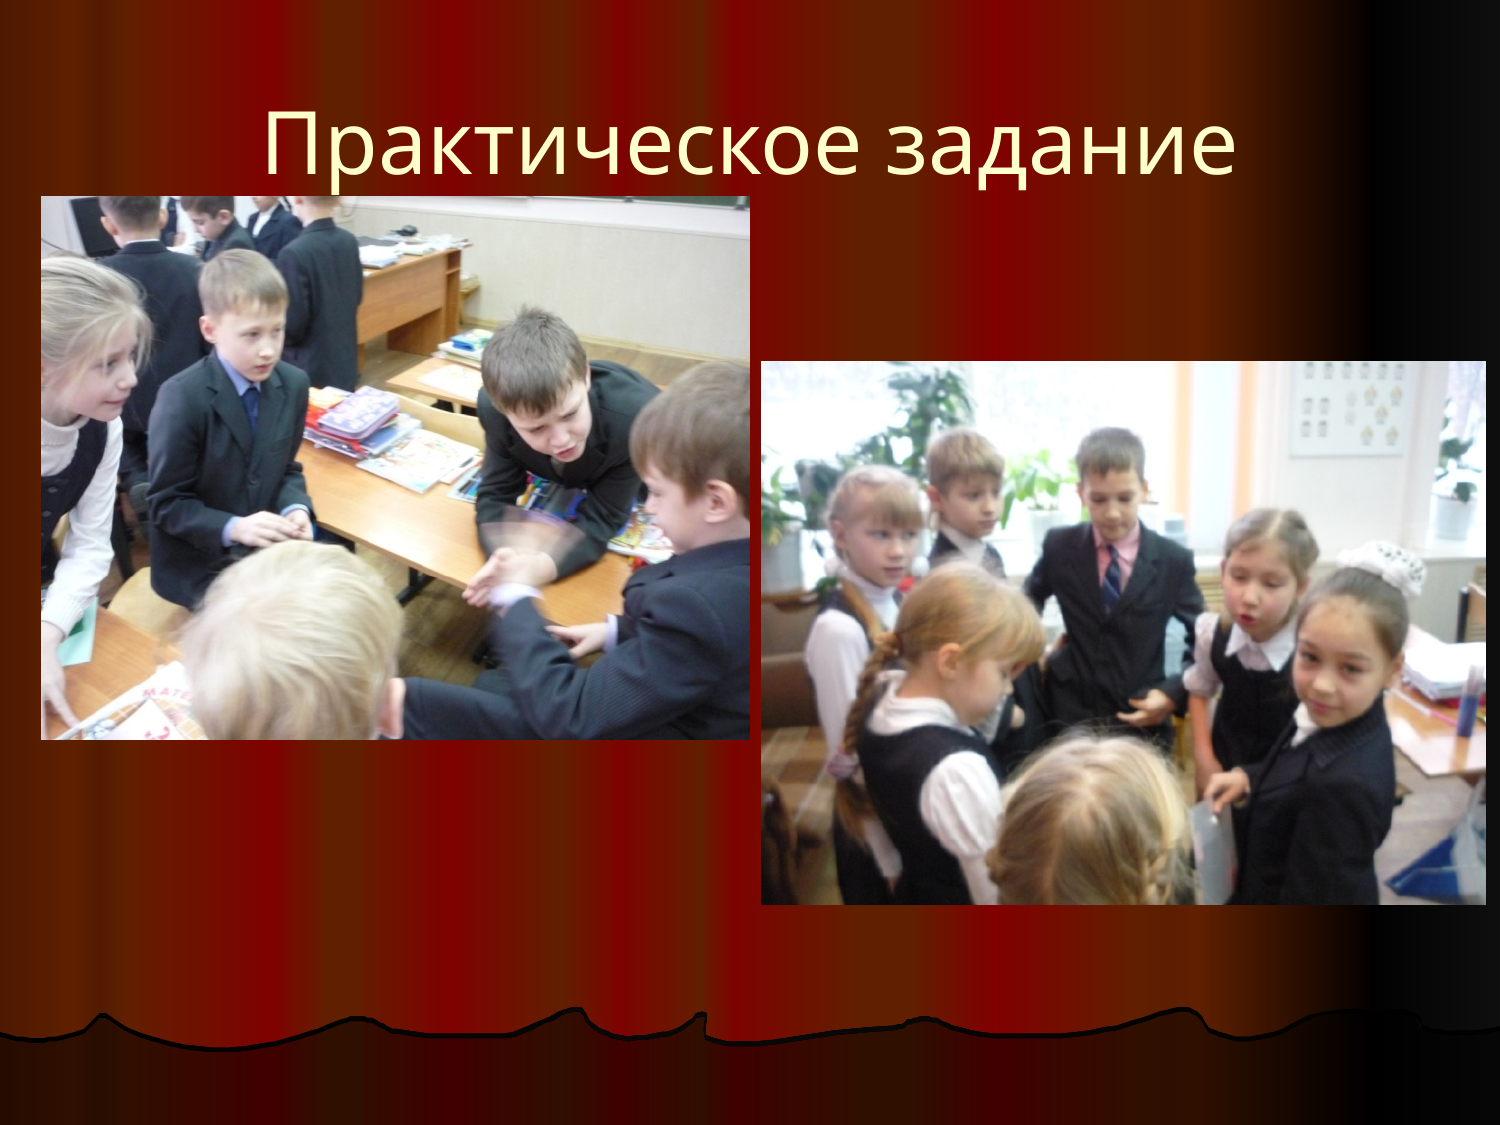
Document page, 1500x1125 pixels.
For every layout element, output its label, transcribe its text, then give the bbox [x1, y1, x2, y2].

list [761, 361, 1486, 906]
title Практическое задание [74, 45, 1426, 233]
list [40, 196, 750, 740]
